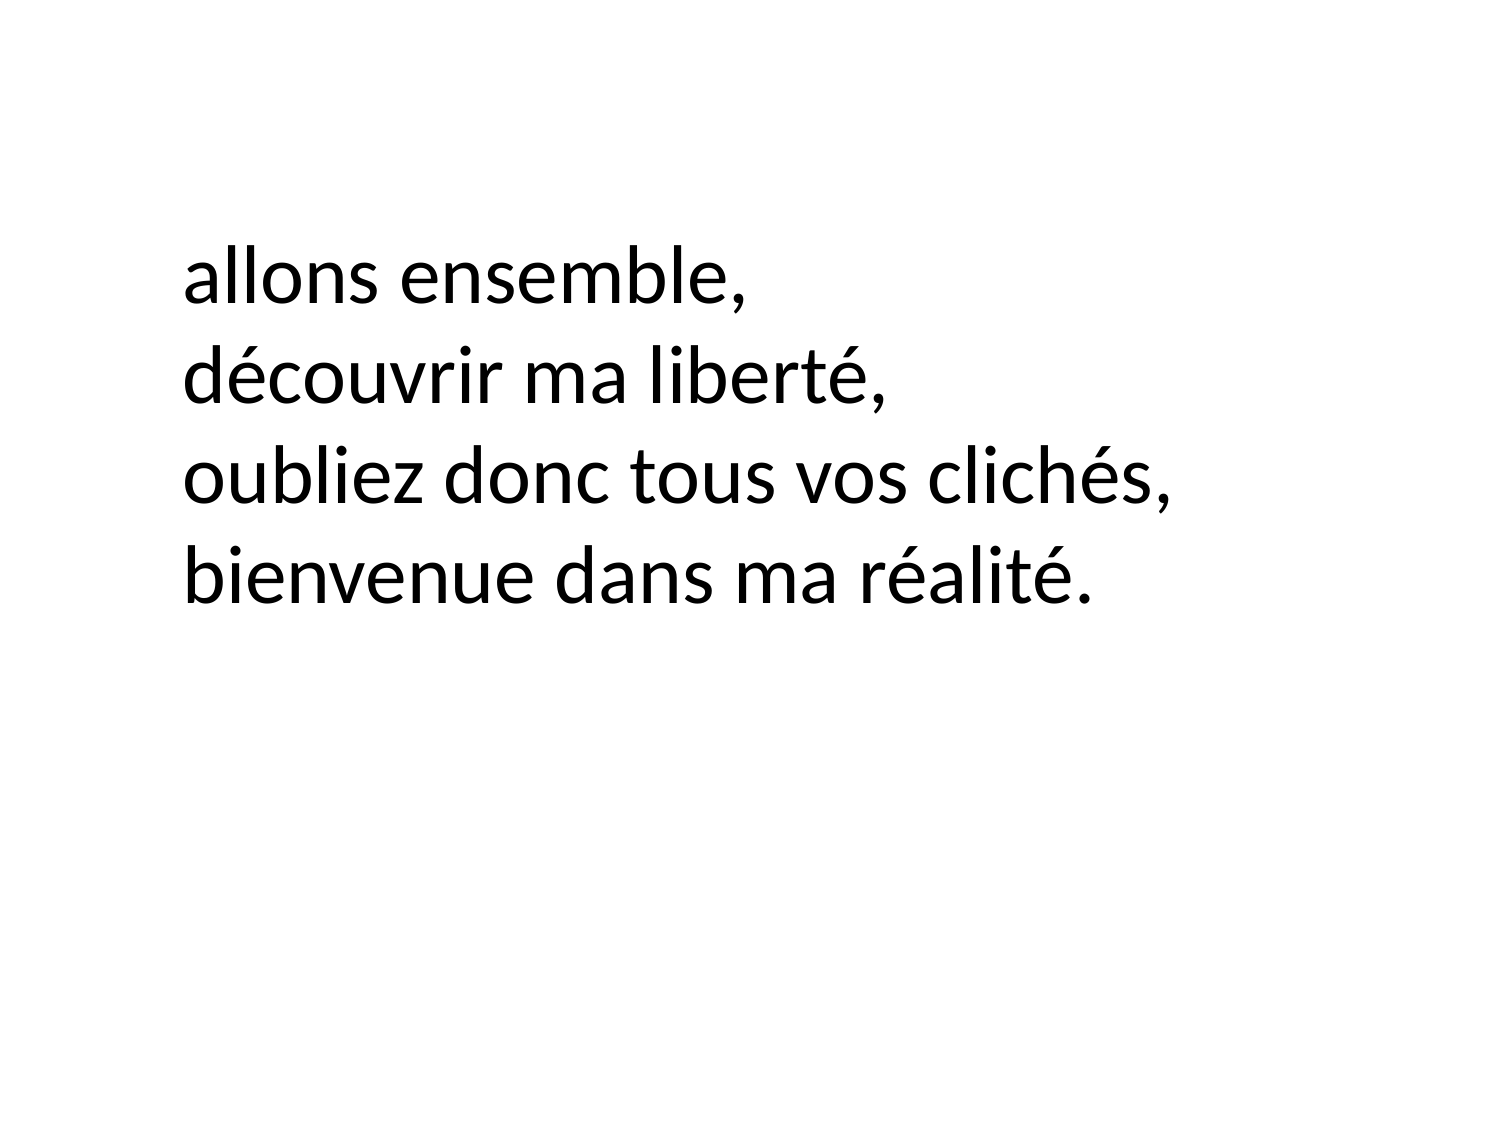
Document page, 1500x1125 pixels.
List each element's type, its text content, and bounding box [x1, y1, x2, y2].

text_box allons ensemble, découvrir ma liberté, oubliez donc tous vos clichés, bienvenue dans ma réalité. [167, 212, 1209, 673]
